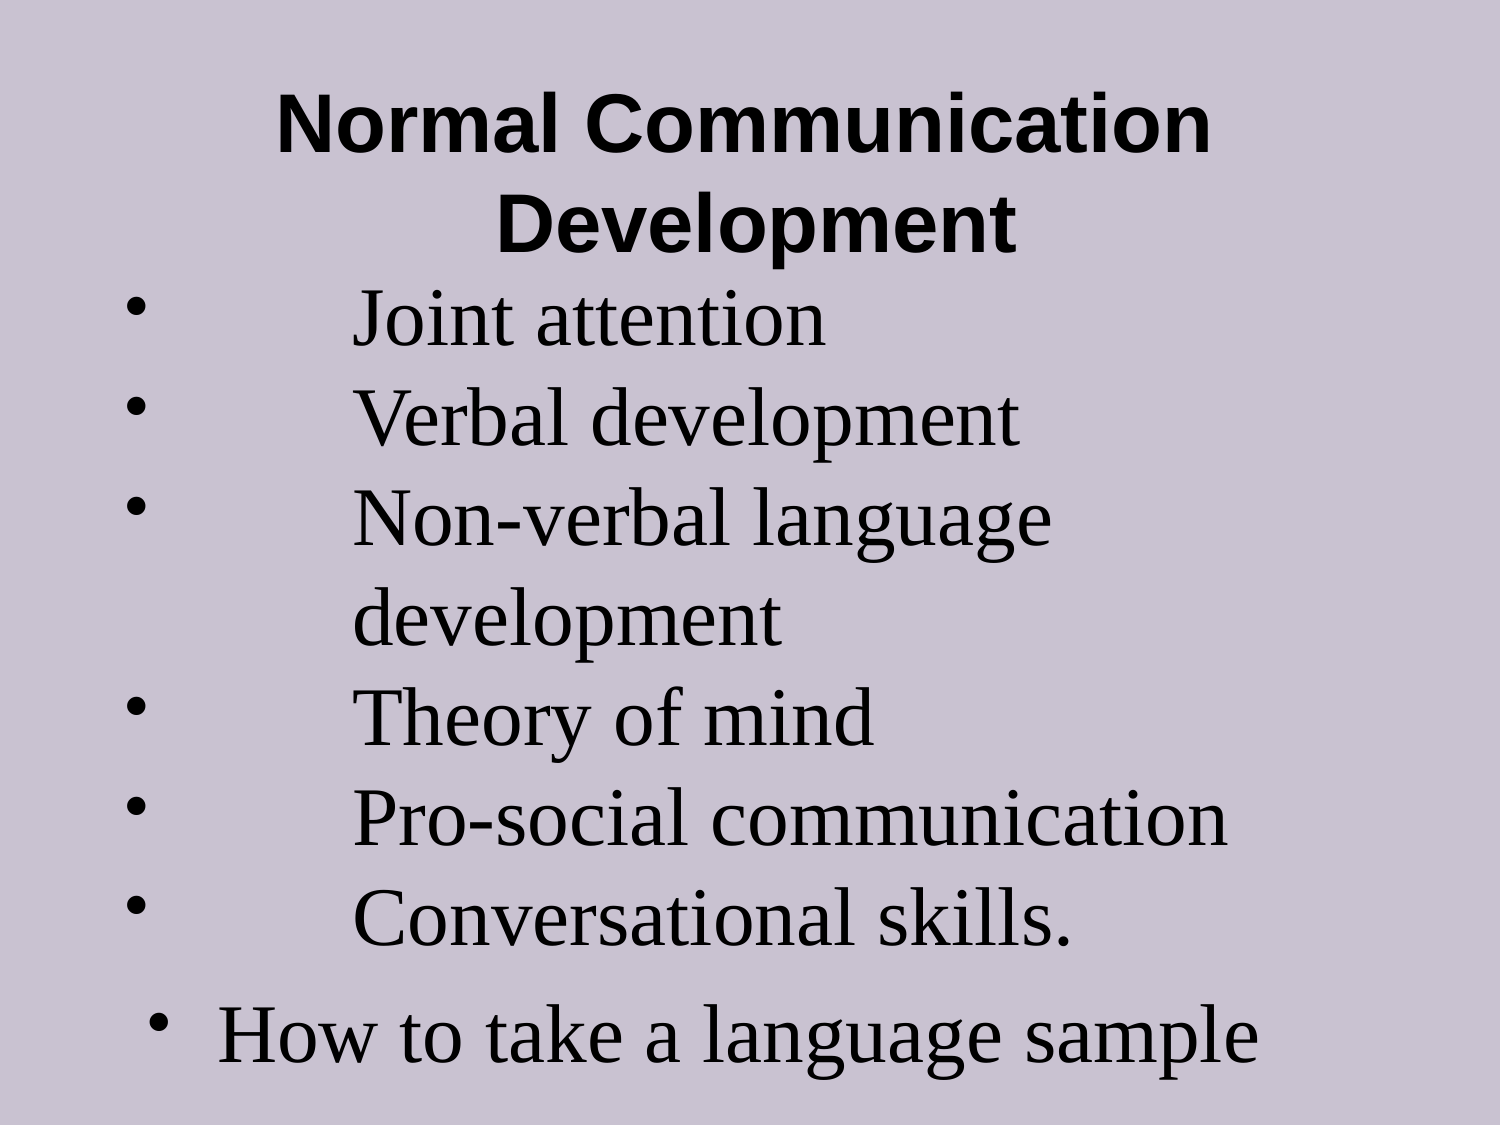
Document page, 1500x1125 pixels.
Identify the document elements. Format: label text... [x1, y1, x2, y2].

title Normal Communication Development [50, 75, 1463, 263]
list Joint attention Verbal development Non-verbal language development Theory of mind Pro-social communication Conversational skills. How to take a language sample [112, 174, 1438, 988]
